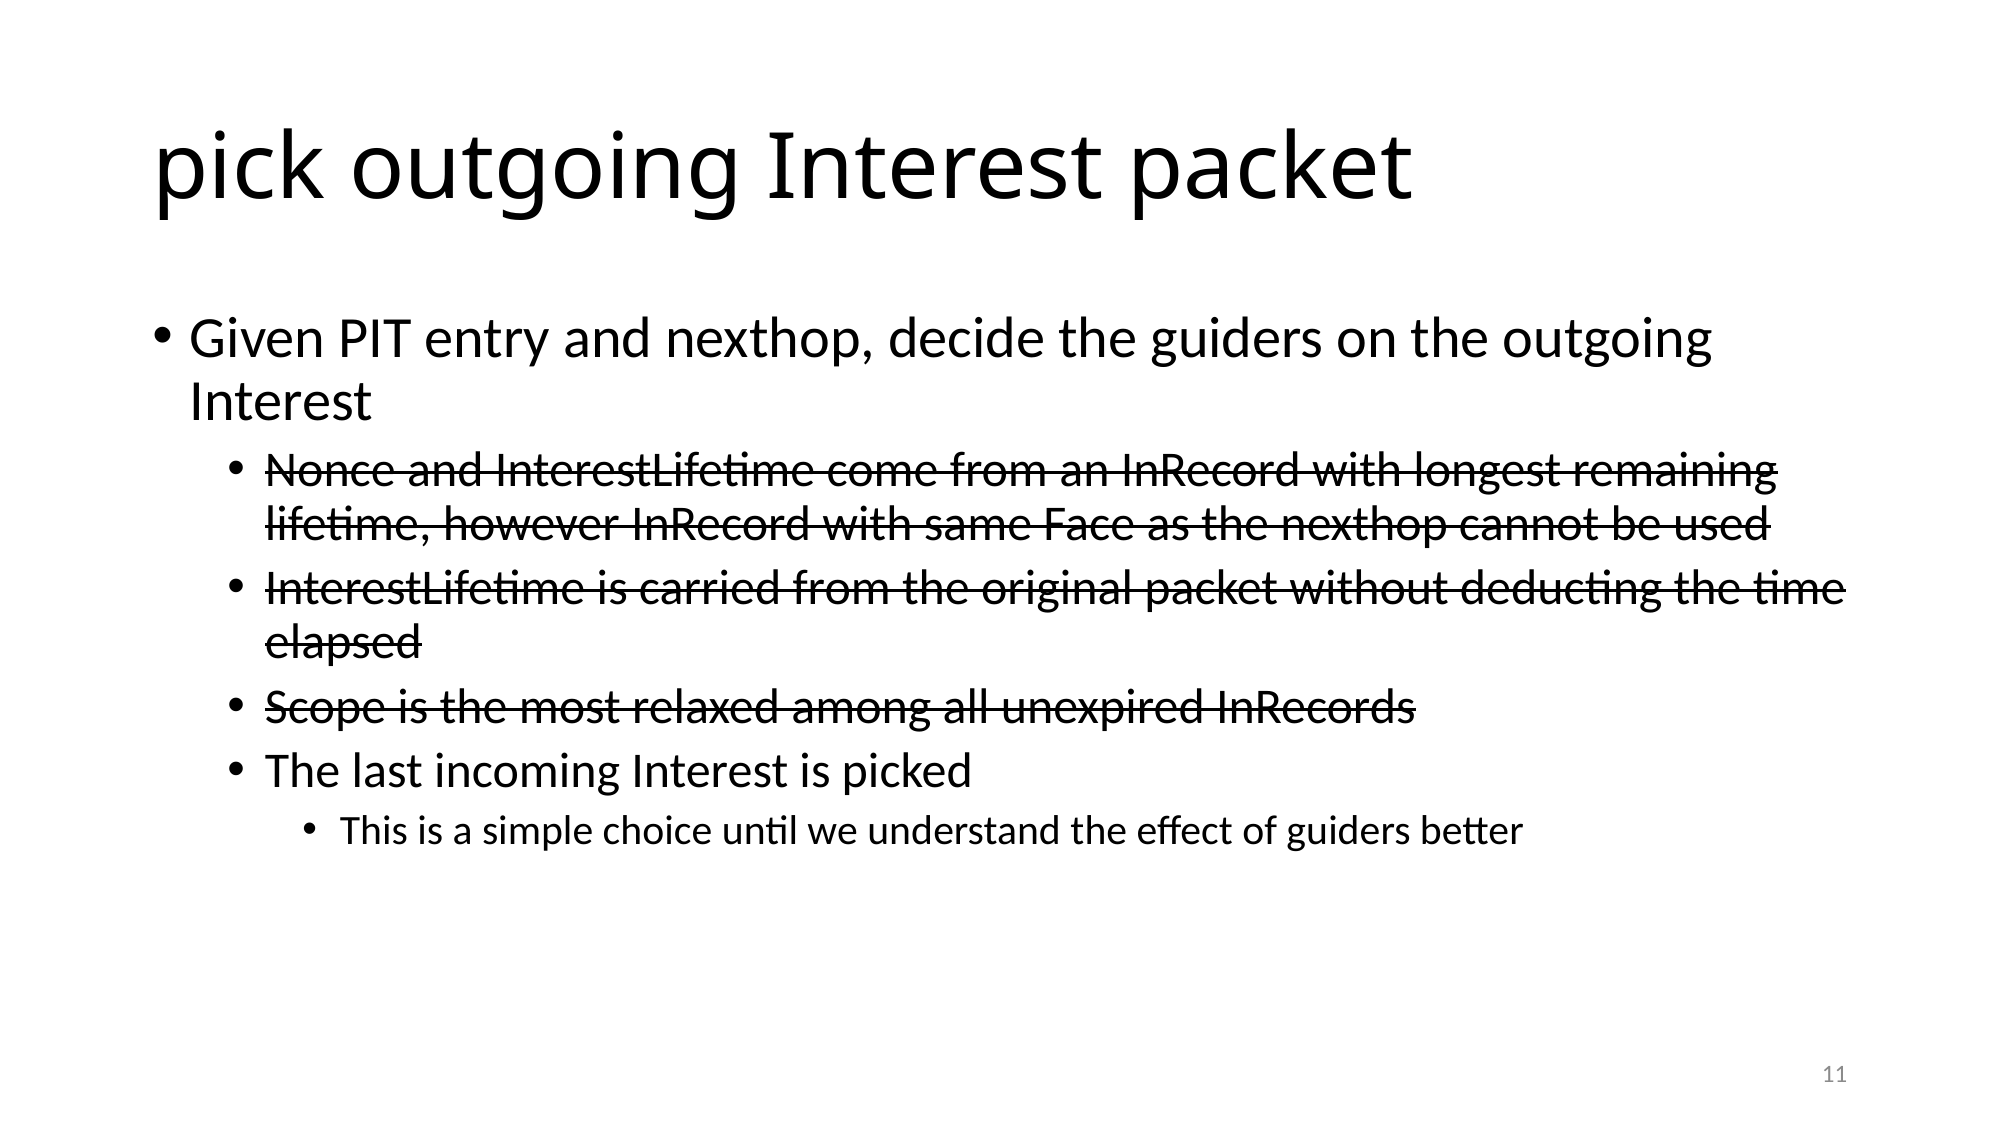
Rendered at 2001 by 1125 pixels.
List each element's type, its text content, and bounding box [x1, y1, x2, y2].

slide_number 11 [1412, 1042, 1863, 1103]
title pick outgoing Interest packet [137, 59, 1863, 278]
list Given PIT entry and nexthop, decide the guiders on the outgoing Interest Nonce and InterestLifetime come from an InRecord with longest remaining lifetime, however InRecord with same Face as the nexthop cannot be used InterestLifetime is carried from the original packet without deducting the time elapsed Scope is the most relaxed among all unexpired InRecords The last incoming Interest is picked This is a simple choice until we understand the effect of guiders better [137, 299, 1863, 1014]
